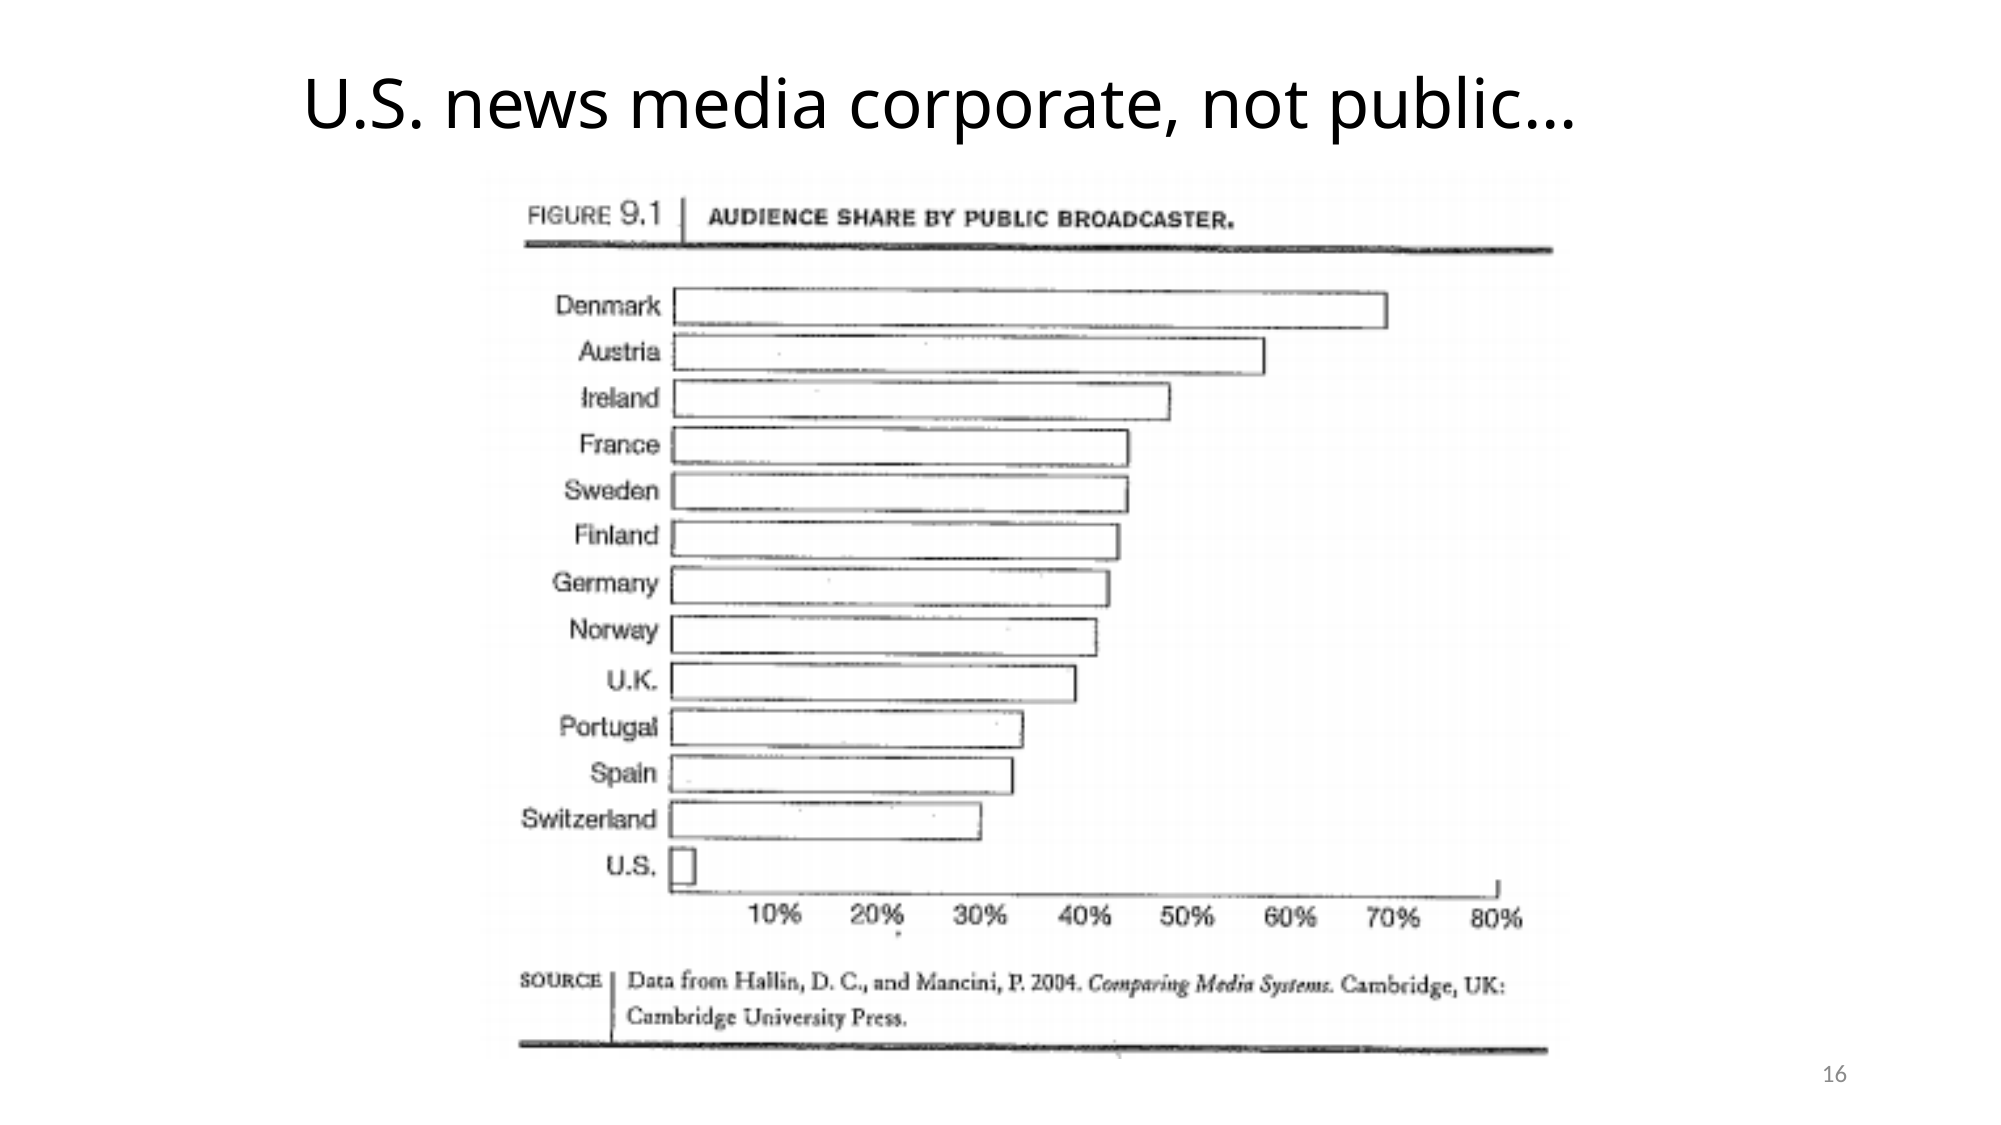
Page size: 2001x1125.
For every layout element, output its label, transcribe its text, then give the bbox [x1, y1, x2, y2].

title U.S. news media corporate, not public… [287, 43, 1713, 171]
slide_number 16 [1412, 1042, 1863, 1103]
picture [479, 170, 1570, 1059]
